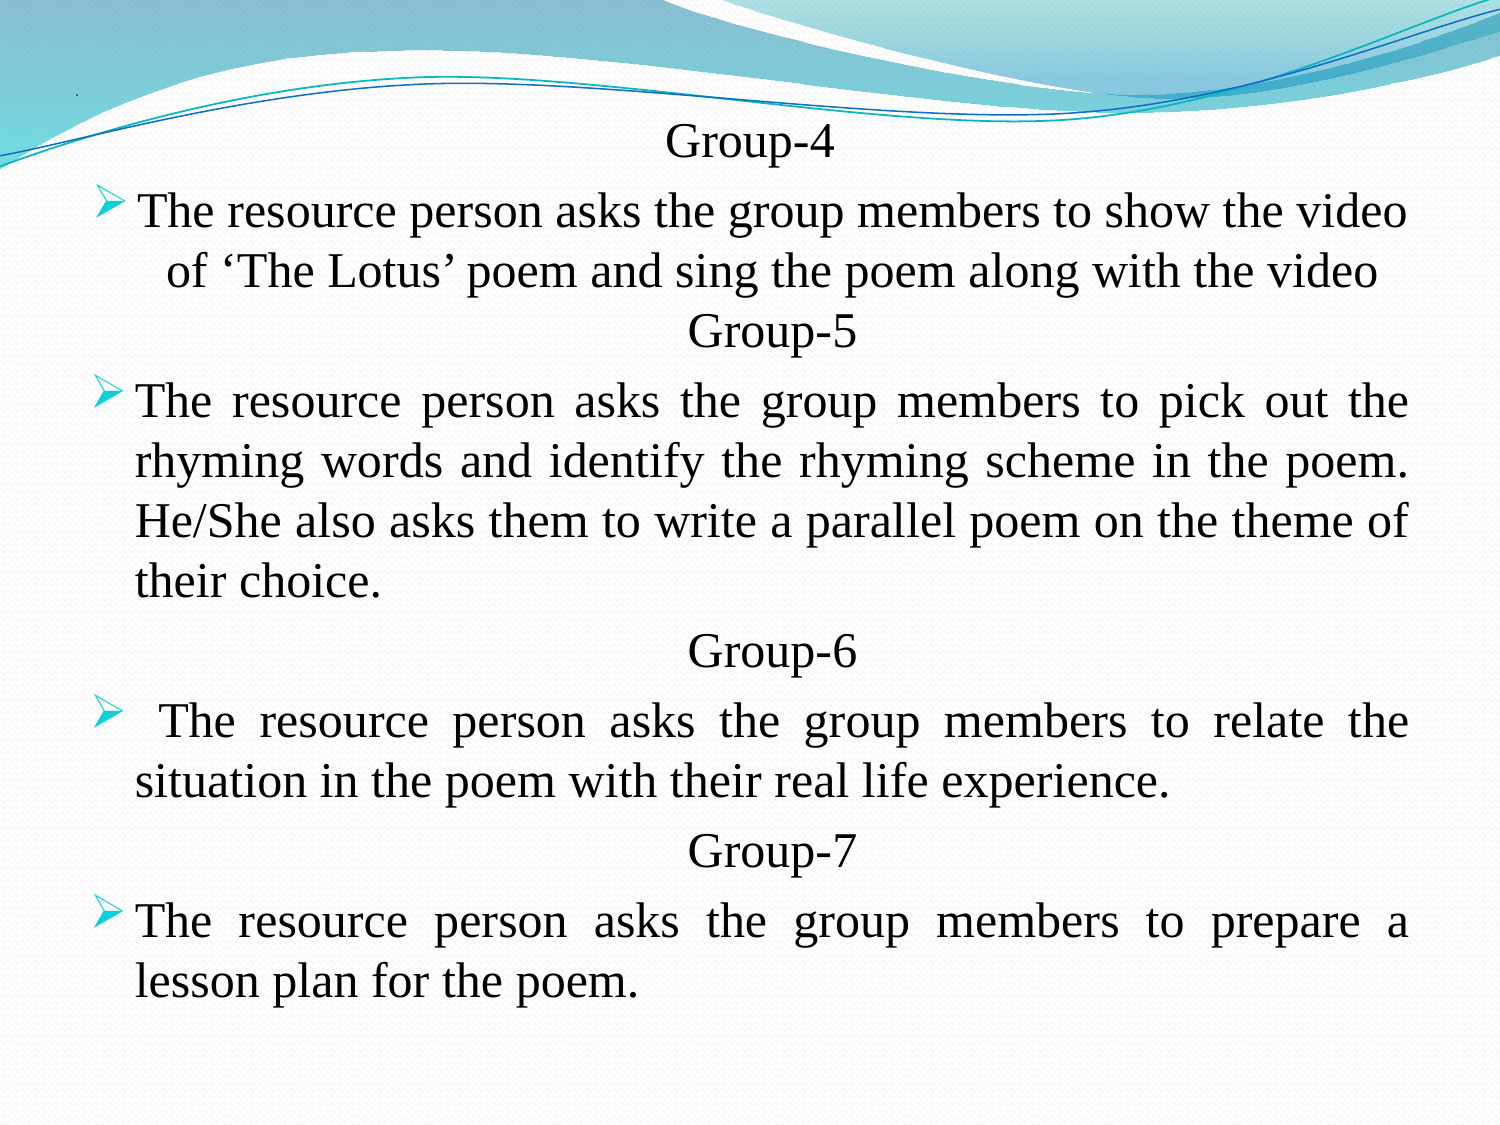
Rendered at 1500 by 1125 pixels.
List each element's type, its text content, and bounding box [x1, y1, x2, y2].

list Group-4 The resource person asks the group members to show the video of ‘The Lotus’ poem and sing the poem along with the video Group-5 The resource person asks the group members to pick out the rhyming words and identify the rhyming scheme in the poem. He/She also asks them to write a parallel poem on the theme of their choice. Group-6 The resource person asks the group members to relate the situation in the poem with their real life experience. Group-7 The resource person asks the group members to prepare a lesson plan for the poem. [75, 99, 1425, 1063]
title . [75, 62, 1425, 99]
